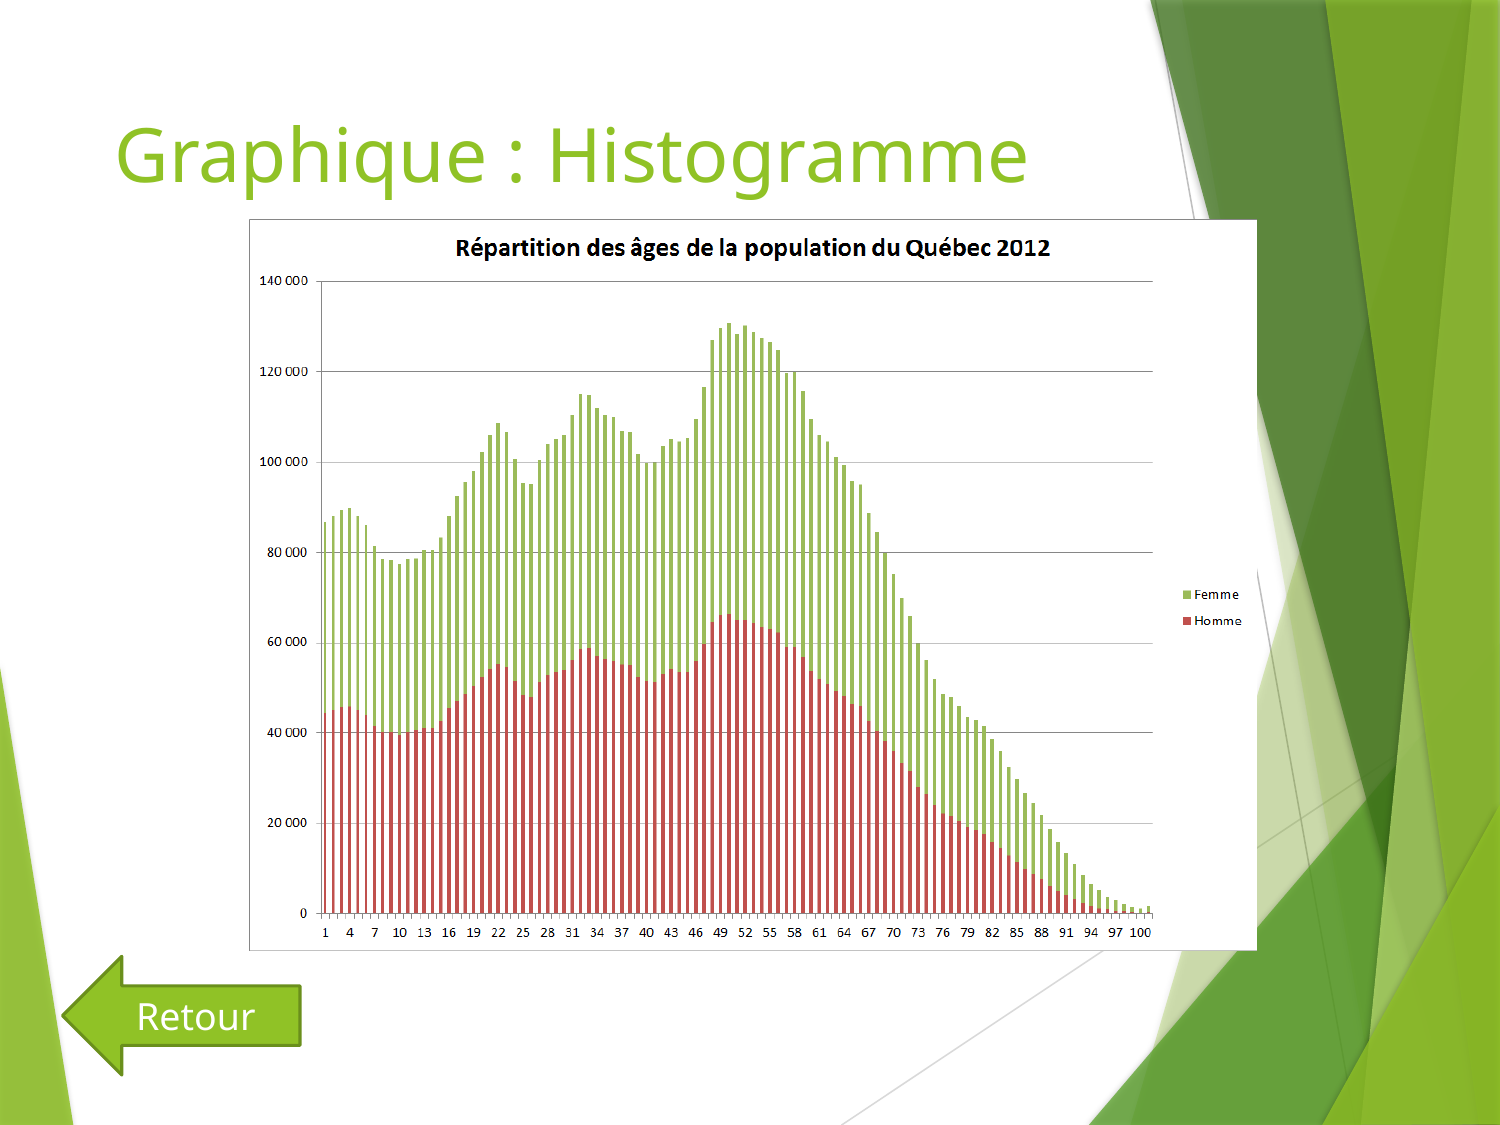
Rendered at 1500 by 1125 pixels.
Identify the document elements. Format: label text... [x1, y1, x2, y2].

text_box Retour [61, 954, 302, 1077]
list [249, 218, 1257, 952]
title Graphique : Histogramme [99, 99, 1142, 317]
